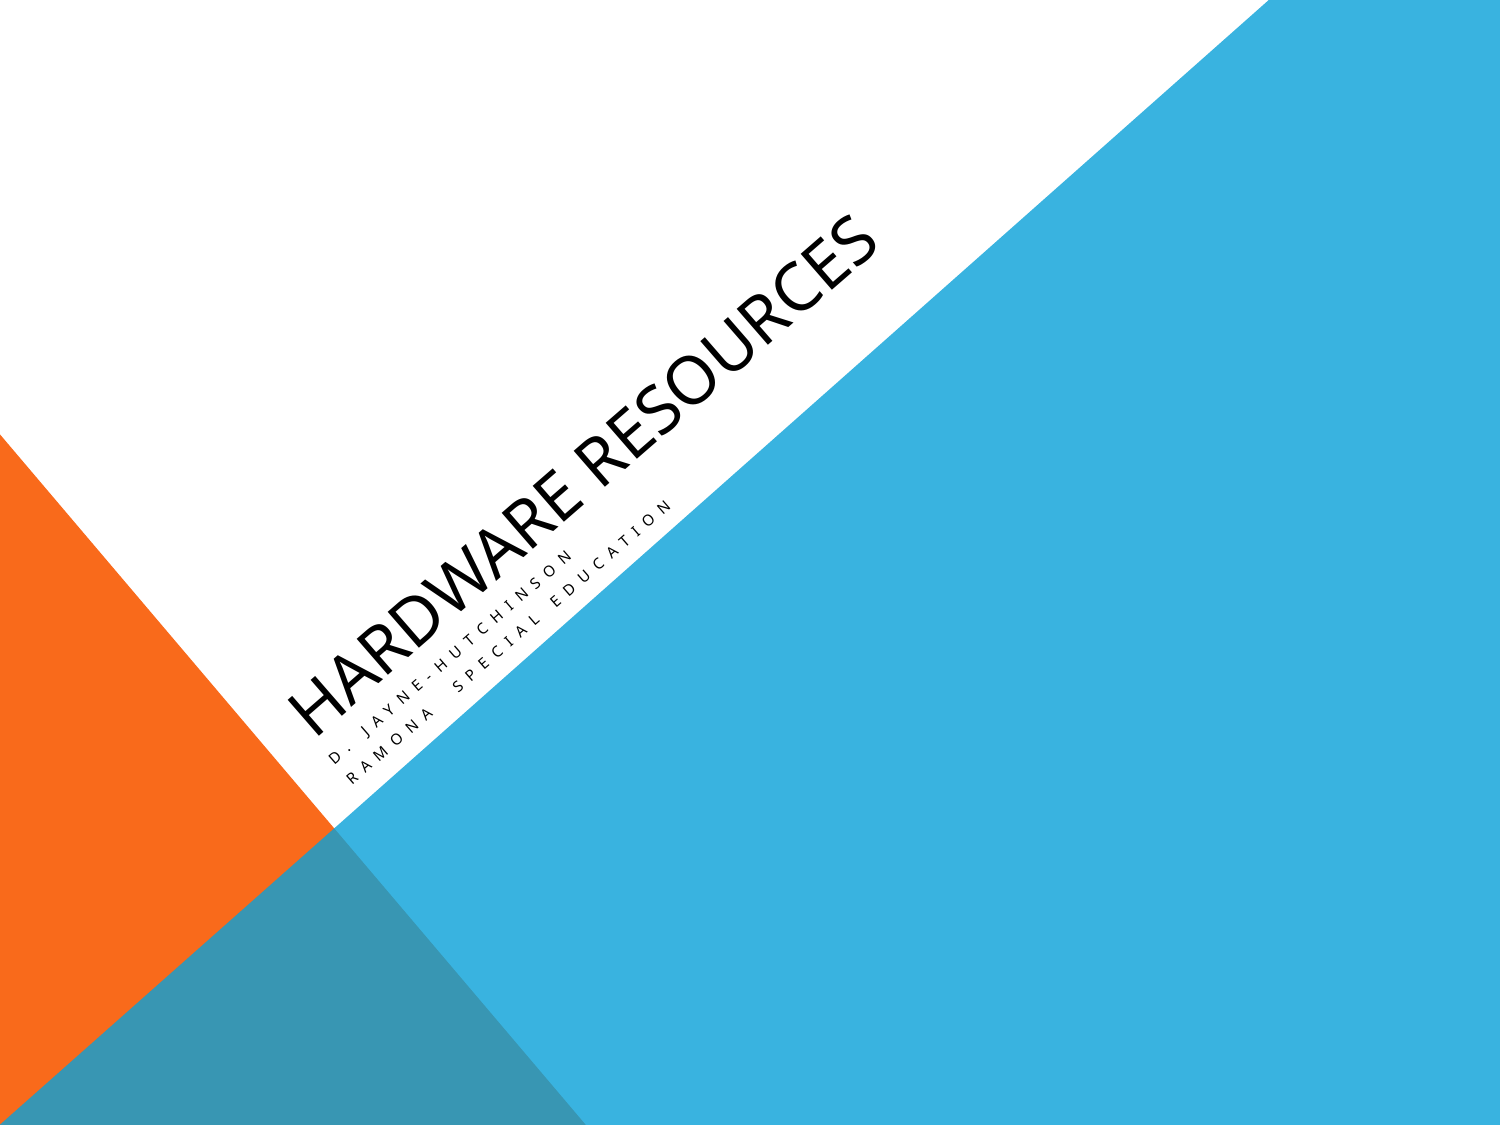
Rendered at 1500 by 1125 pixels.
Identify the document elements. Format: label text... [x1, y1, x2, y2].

subtitle D. Jayne-Hutchinson Ramona Special Education [312, 61, 1154, 804]
title Hardware Resources [182, 4, 1012, 761]
